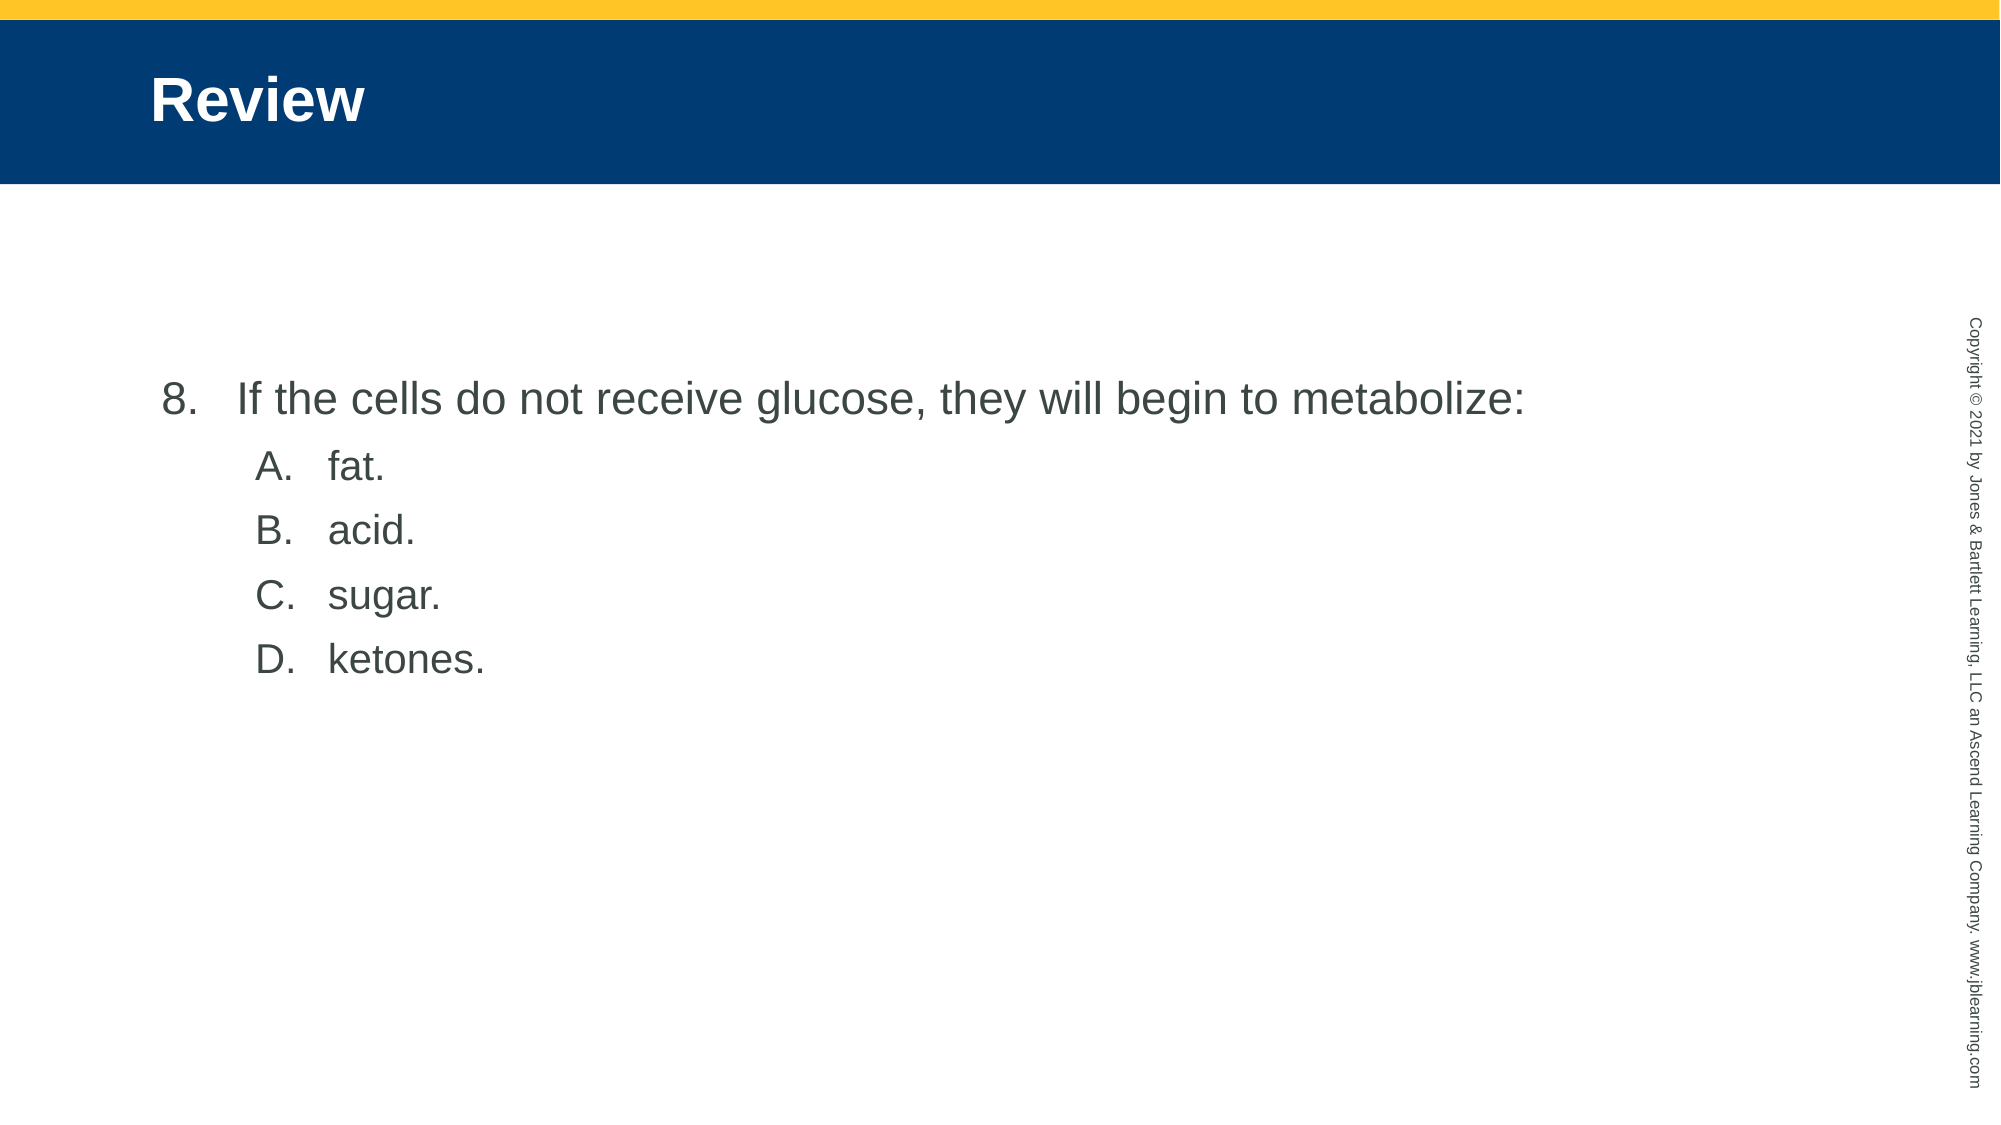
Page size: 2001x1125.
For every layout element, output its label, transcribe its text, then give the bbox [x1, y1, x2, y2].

list If the cells do not receive glucose, they will begin to metabolize: fat. acid. sugar. ketones. [146, 361, 1859, 1016]
title Review [0, 19, 2000, 185]
